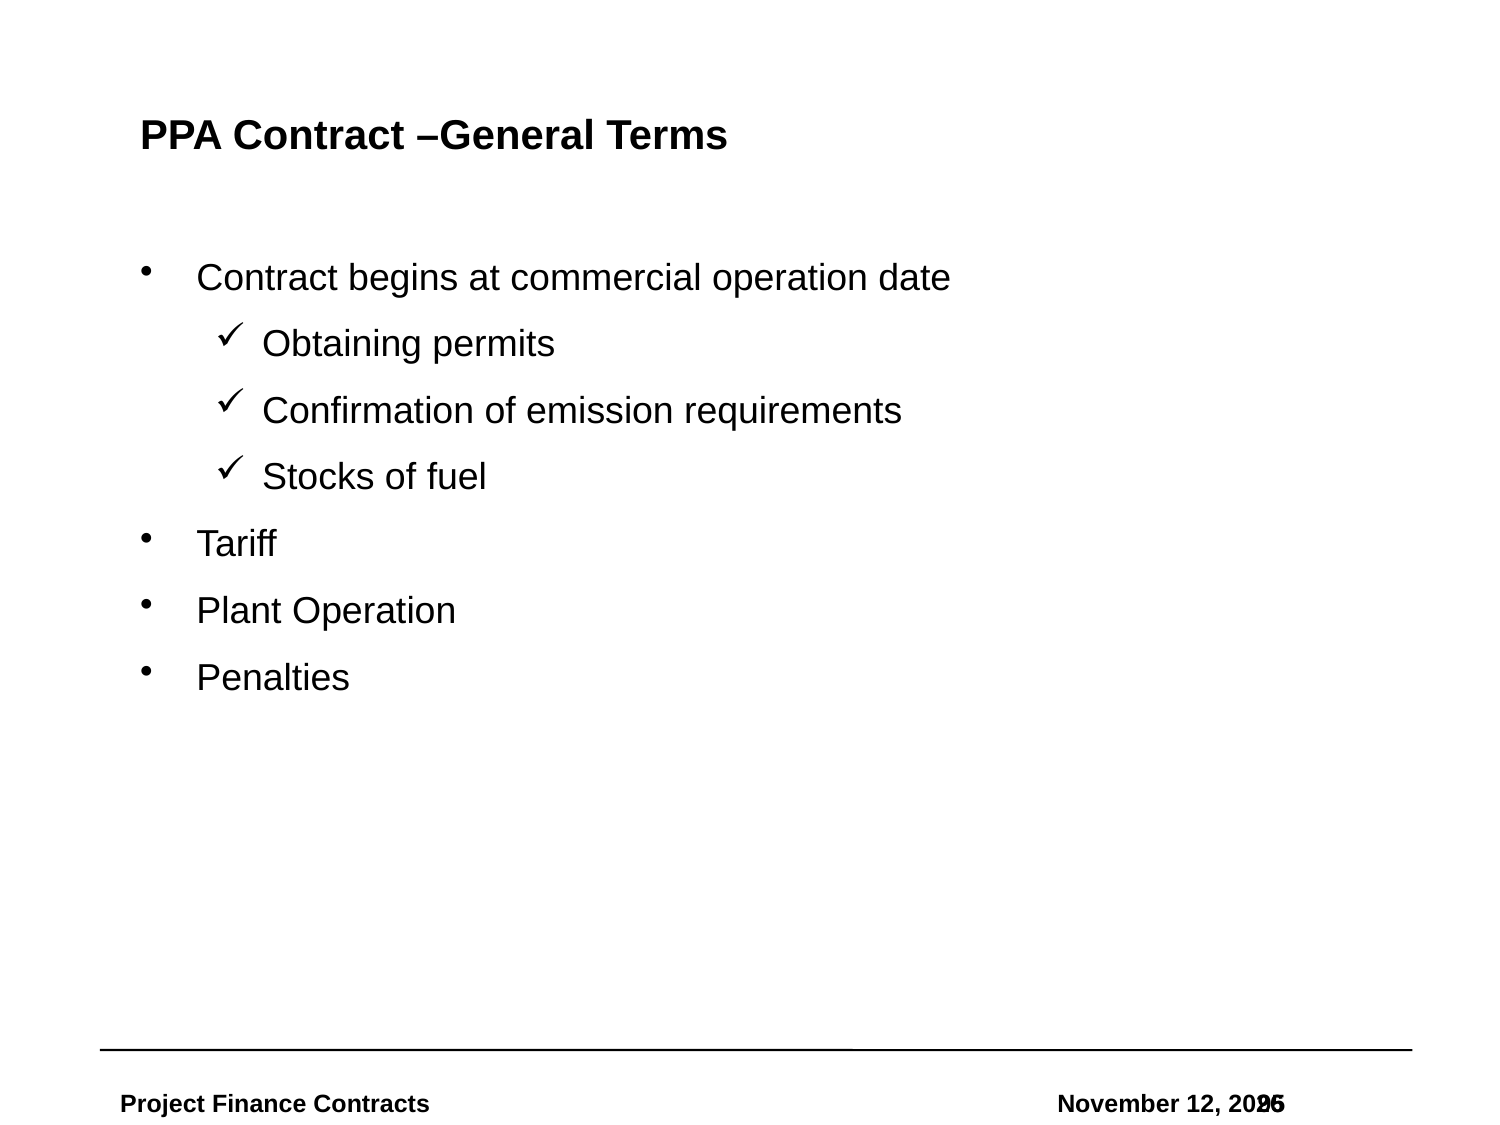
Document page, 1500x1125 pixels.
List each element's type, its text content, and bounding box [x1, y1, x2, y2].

list Contract begins at commercial operation date Obtaining permits Confirmation of emission requirements Stocks of fuel Tariff Plant Operation Penalties [124, 249, 1376, 1001]
title PPA Contract –General Terms [124, 99, 1288, 226]
